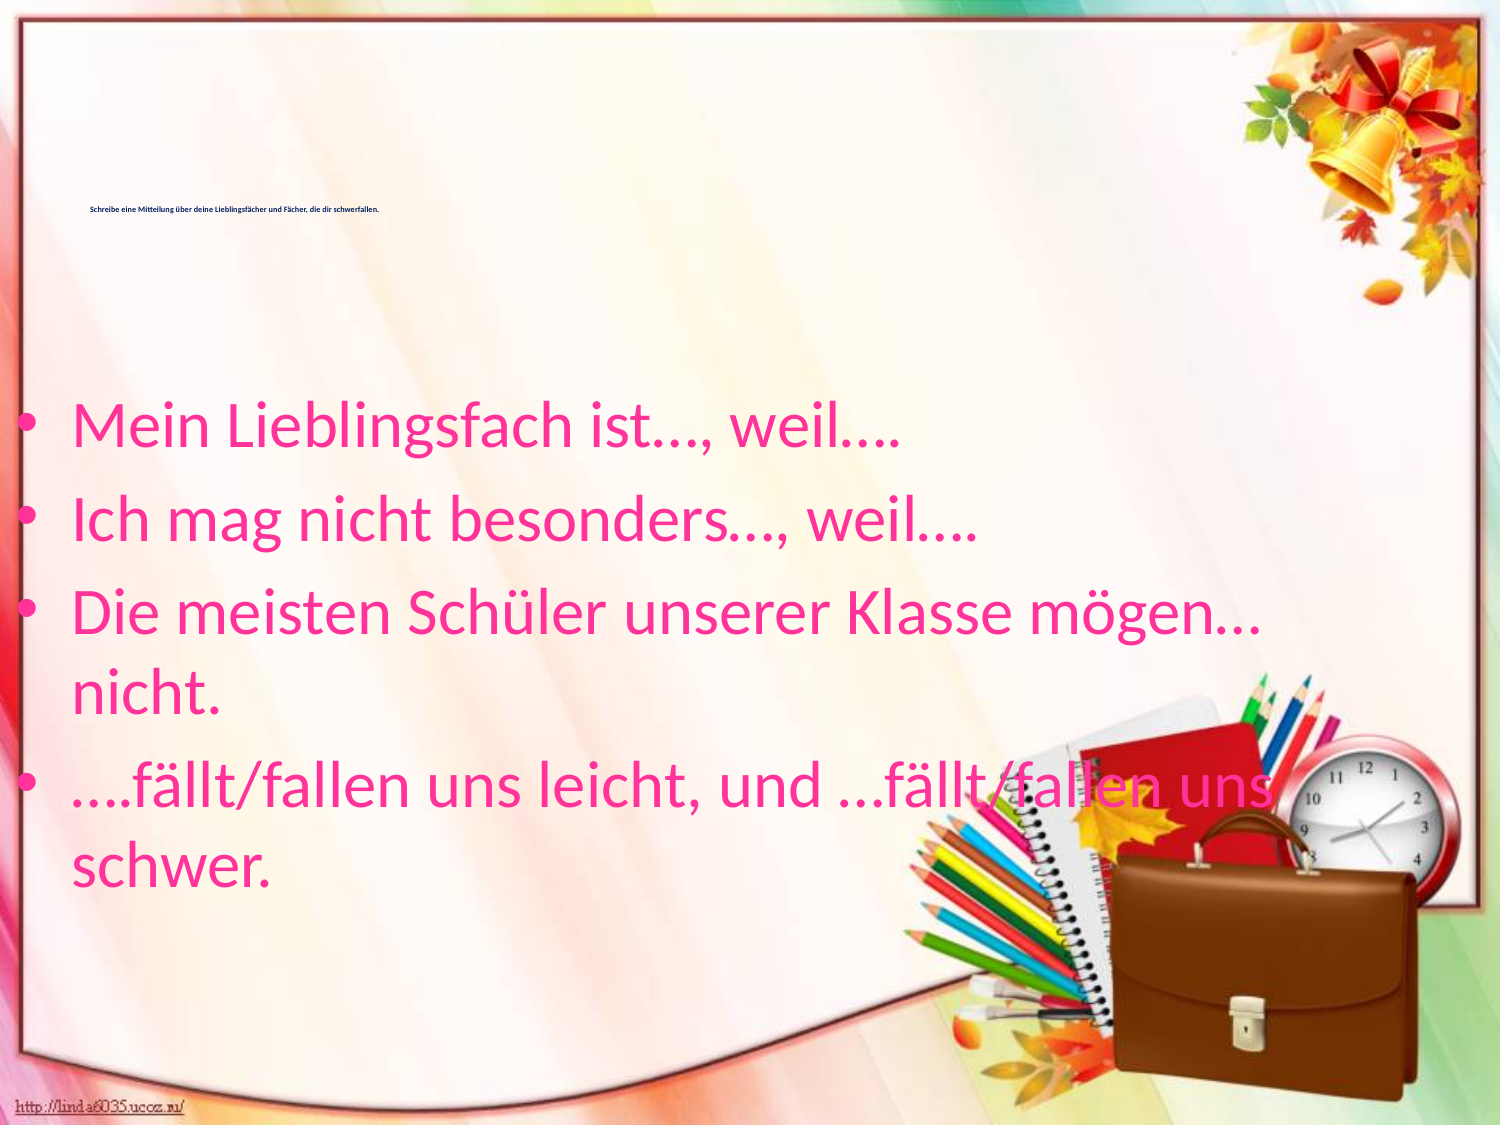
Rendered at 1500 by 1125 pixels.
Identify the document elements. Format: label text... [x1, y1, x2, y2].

list Mein Lieblingsfach ist…, weil…. Ich mag nicht besonders…, weil…. Die meisten Schüler unserer Klasse mögen… nicht. ….fällt/fallen uns leicht, und …fällt/fallen uns schwer. [0, 373, 1350, 1017]
title Schreibe eine Mitteilung über deine Lieblingsfächer und Fächer, die dir schwerfallen. [75, 196, 1425, 233]
picture [0, 0, 1500, 1125]
